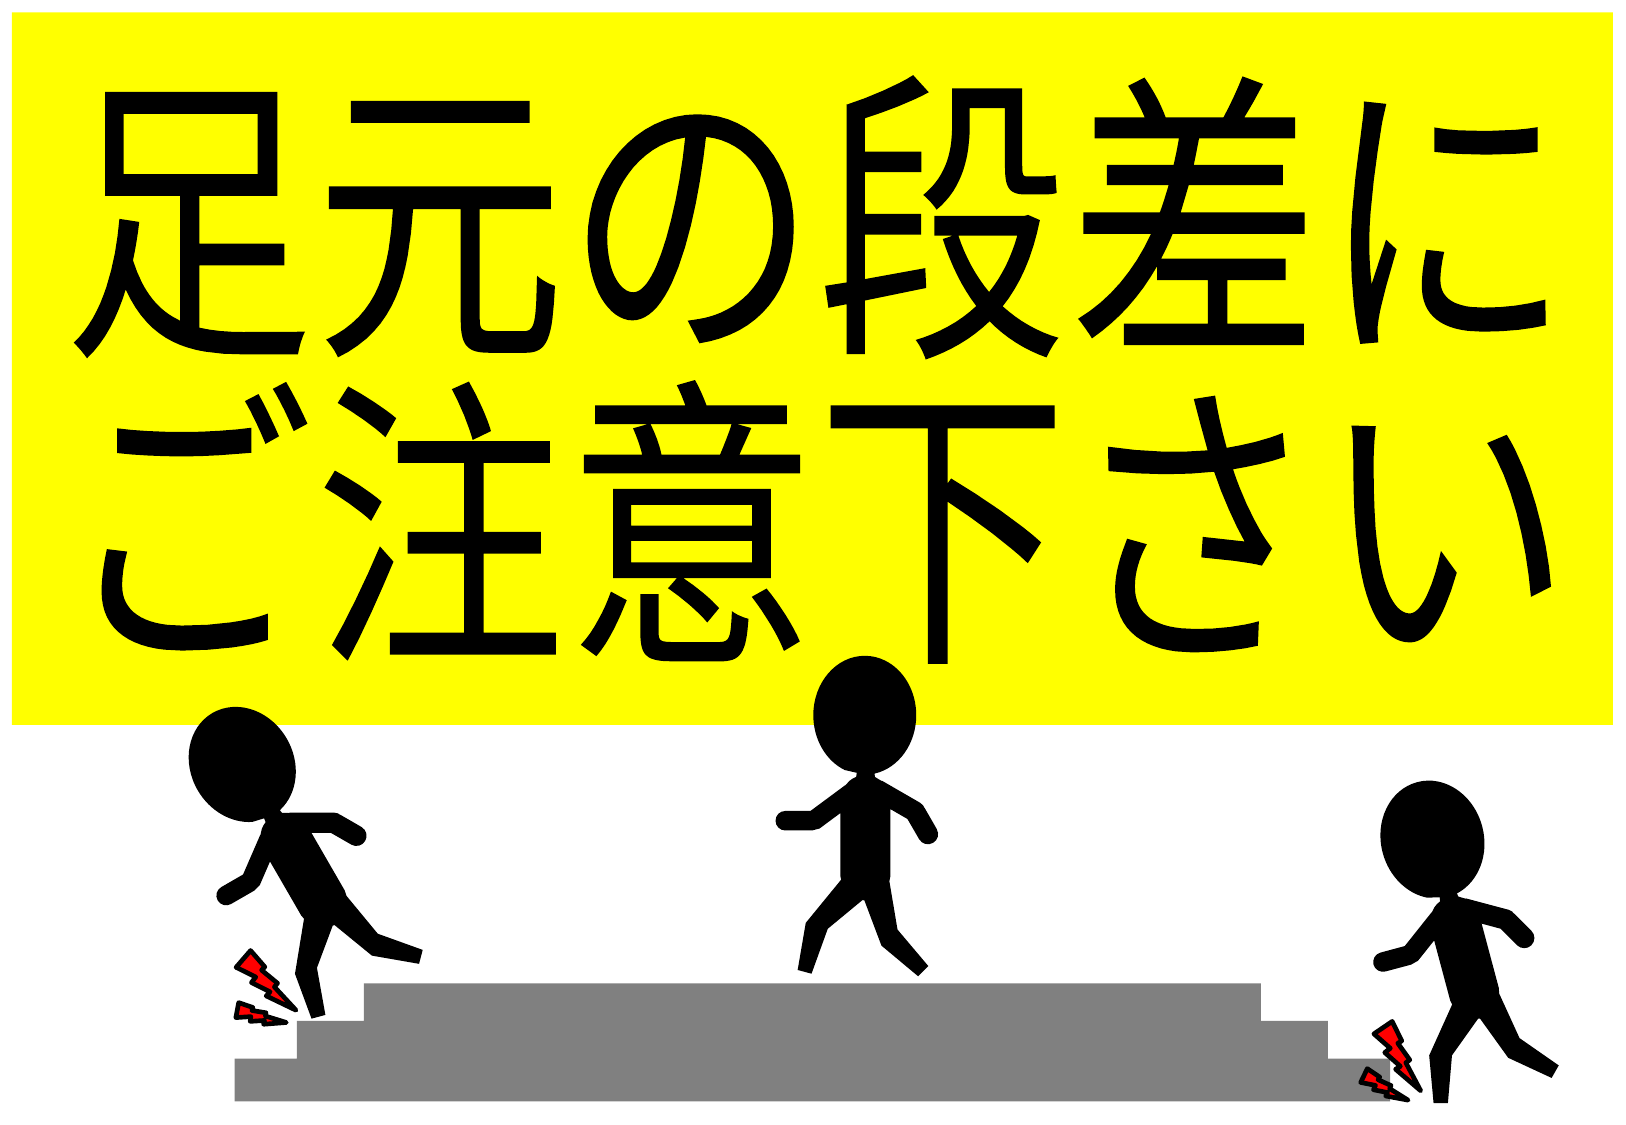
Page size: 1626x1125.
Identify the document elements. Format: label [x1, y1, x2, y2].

text_box [775, 655, 939, 977]
text_box [234, 983, 1360, 1102]
text_box [202, 695, 370, 1029]
text_box [1365, 778, 1533, 1112]
text_box [10, 10, 1615, 727]
